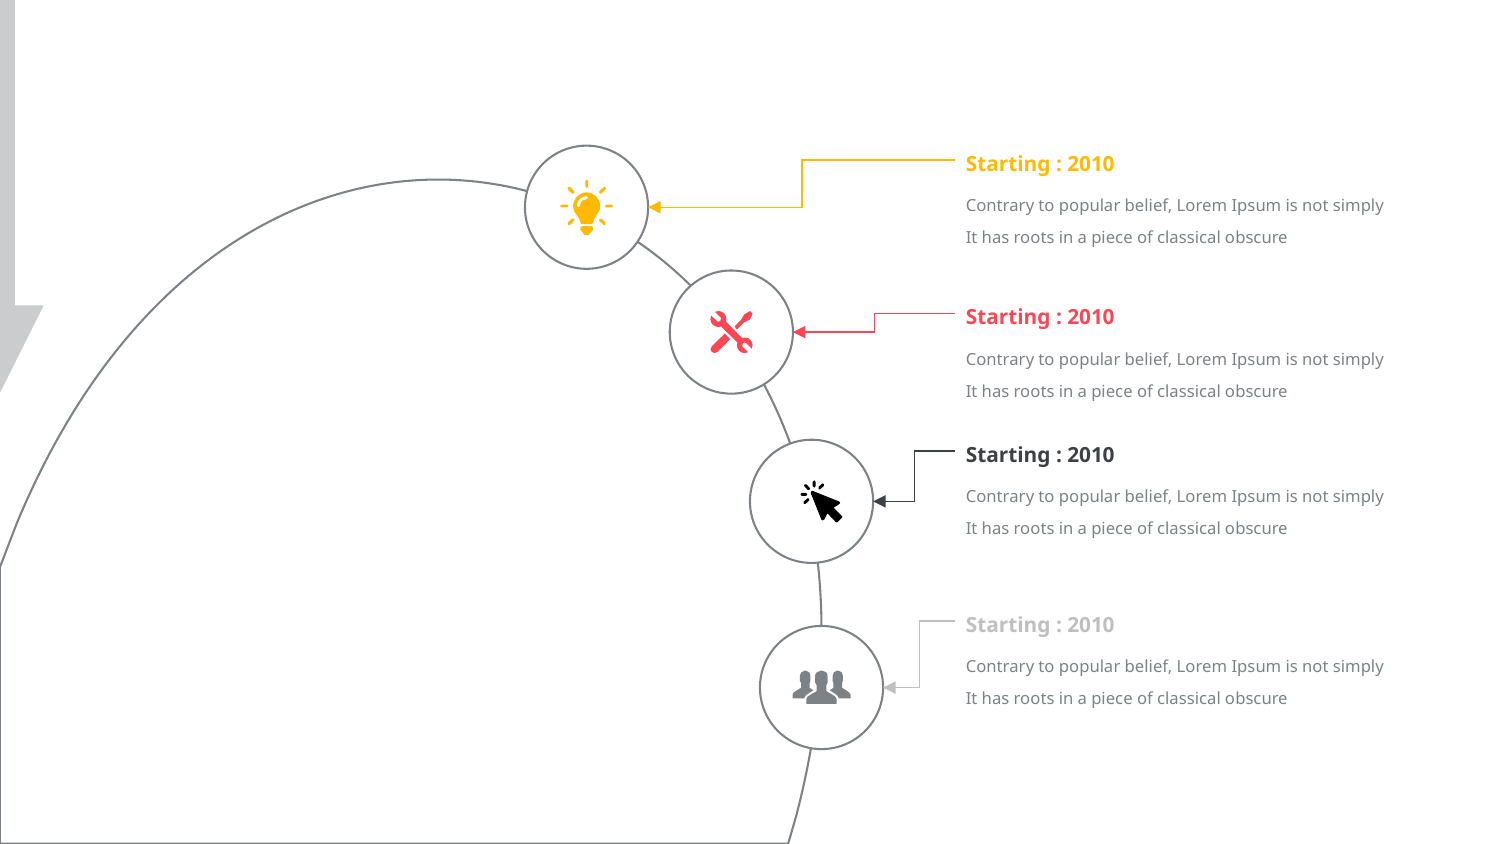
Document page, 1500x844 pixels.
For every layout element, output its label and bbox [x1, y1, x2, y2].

text_box [178, 179, 691, 286]
text_box [818, 483, 824, 490]
text_box [803, 484, 811, 491]
text_box [524, 145, 648, 269]
picture [0, 286, 689, 844]
text_box [803, 498, 810, 504]
text_box [792, 313, 955, 333]
text_box [599, 218, 606, 226]
text_box [573, 192, 601, 225]
text_box [872, 450, 955, 502]
text_box [810, 490, 843, 523]
text_box [759, 625, 883, 750]
text_box [647, 159, 955, 208]
text_box [567, 218, 575, 226]
text_box [792, 670, 851, 704]
text_box [954, 143, 1398, 701]
text_box [882, 620, 955, 688]
text_box [567, 187, 575, 194]
text_box [693, 382, 822, 844]
text_box [599, 186, 607, 194]
text_box [689, 270, 793, 394]
text_box [604, 204, 614, 208]
text_box [749, 439, 873, 563]
text_box [580, 226, 594, 235]
text_box [710, 311, 753, 354]
